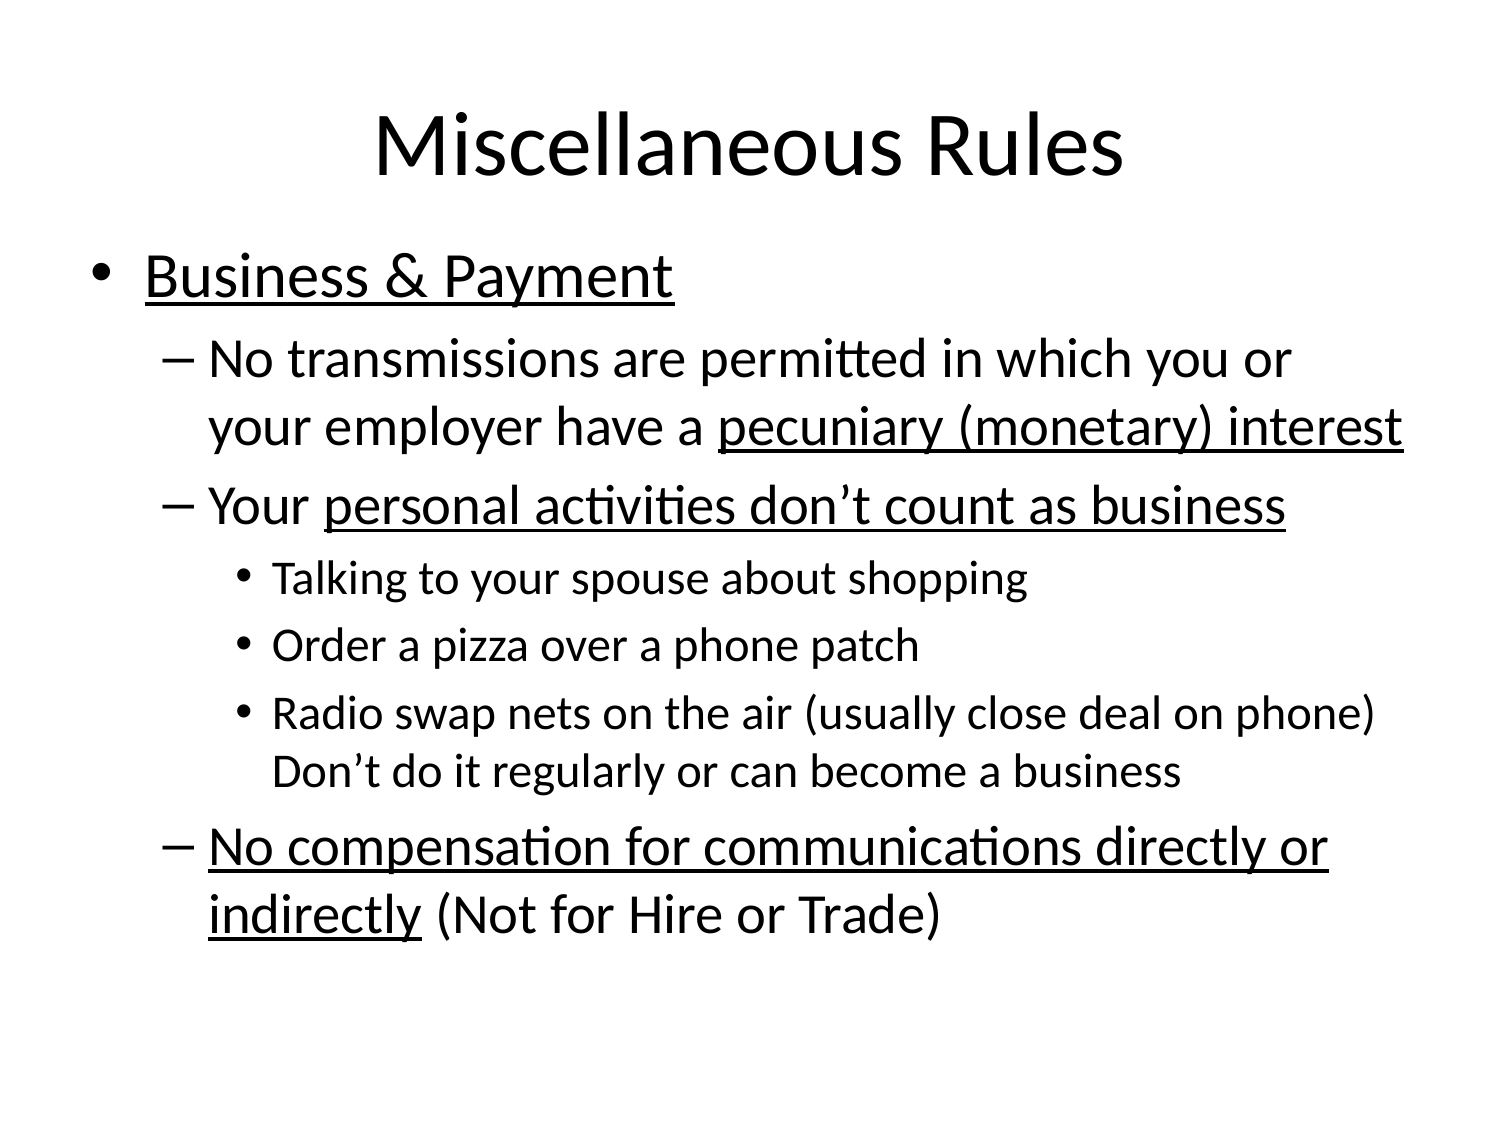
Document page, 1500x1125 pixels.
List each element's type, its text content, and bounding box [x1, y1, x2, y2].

title Miscellaneous Rules [75, 45, 1425, 224]
list Business & Payment No transmissions are permitted in which you or your employer have a pecuniary (monetary) interest Your personal activities don’t count as business Talking to your spouse about shopping Order a pizza over a phone patch Radio swap nets on the air (usually close deal on phone) Don’t do it regularly or can become a business No compensation for communications directly or indirectly (Not for Hire or Trade) [75, 224, 1425, 1005]
